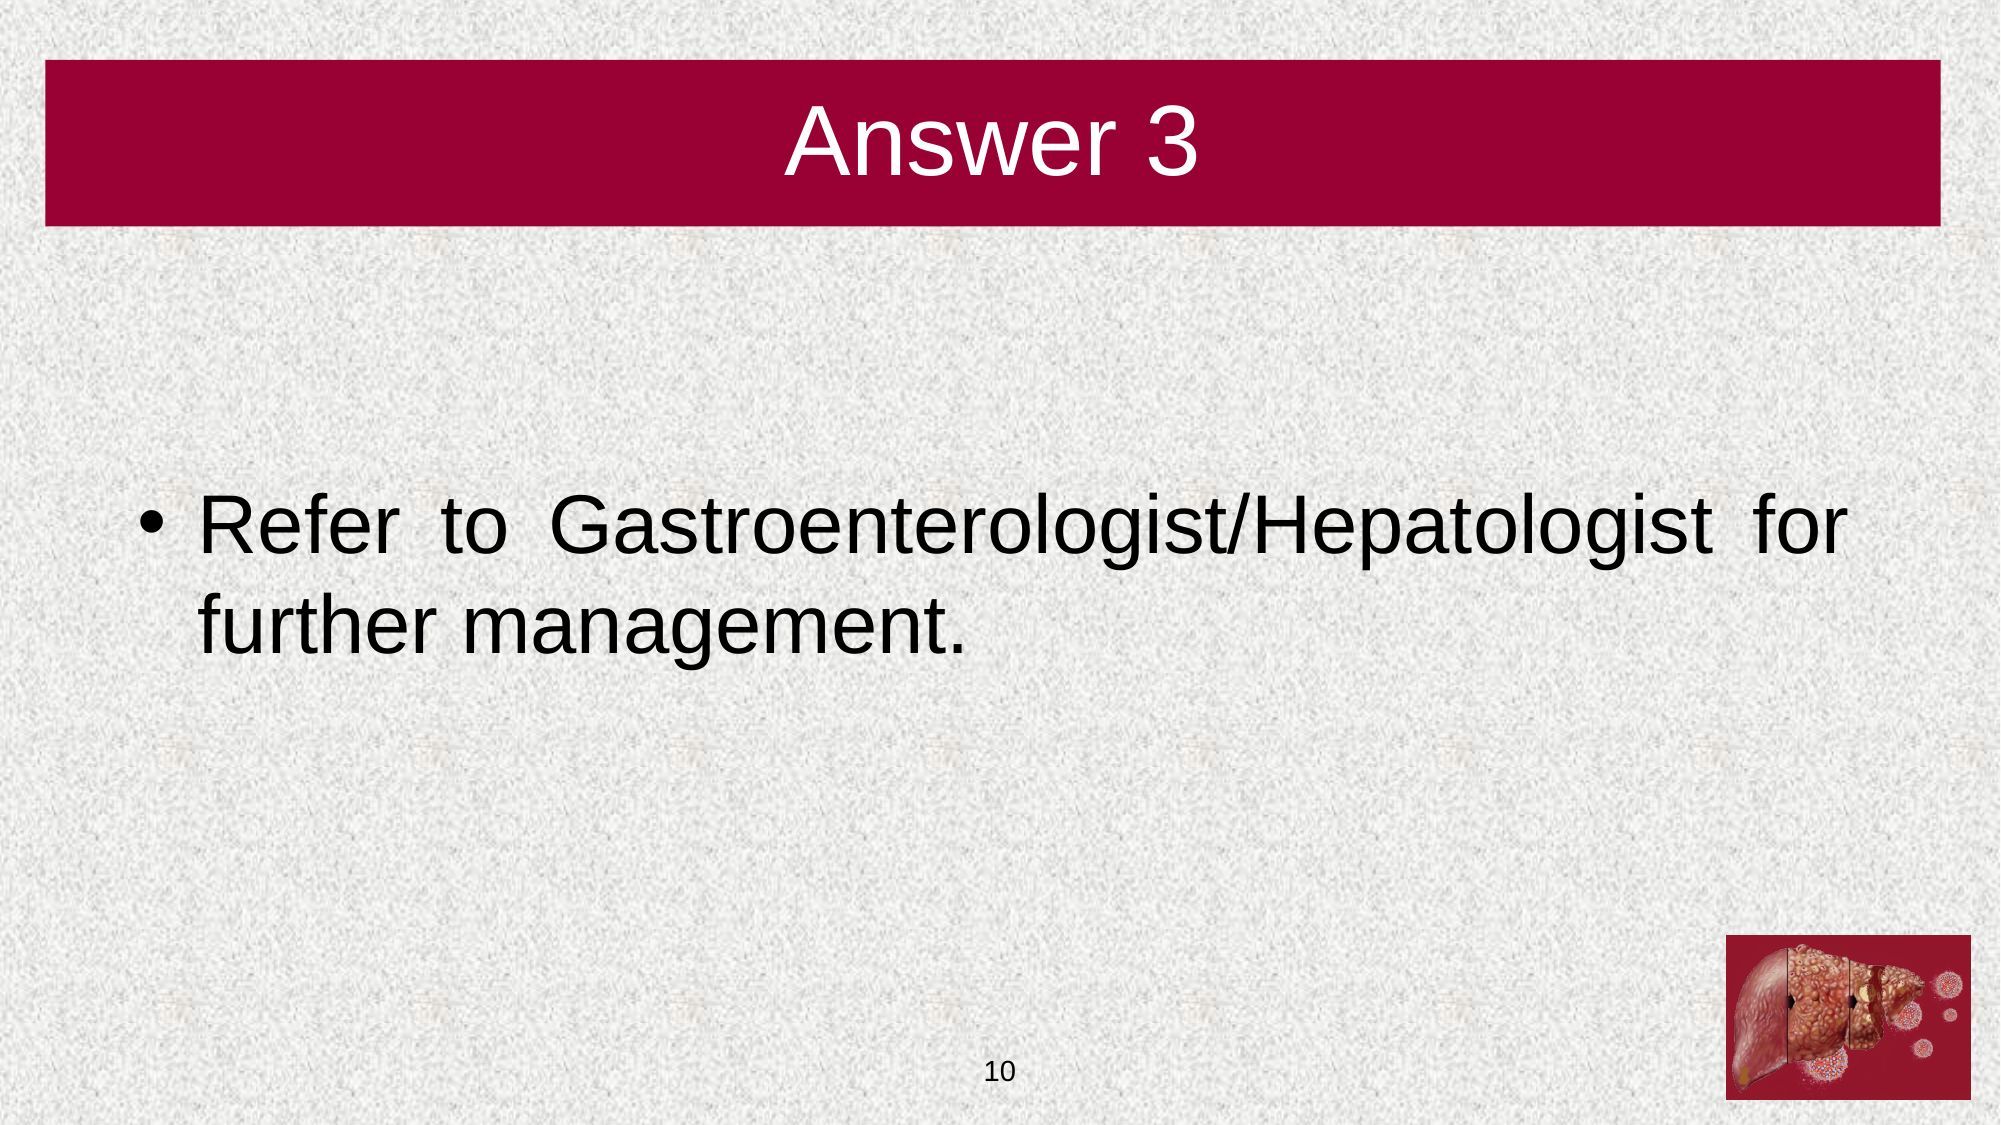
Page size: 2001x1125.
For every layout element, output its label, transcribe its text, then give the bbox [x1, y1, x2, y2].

slide_number 10 [774, 1039, 1225, 1100]
title Answer 3 [45, 59, 1941, 227]
list Refer to Gastroenterologist/Hepatologist for further management. [123, 463, 1866, 712]
picture [0, 0, 2001, 1125]
